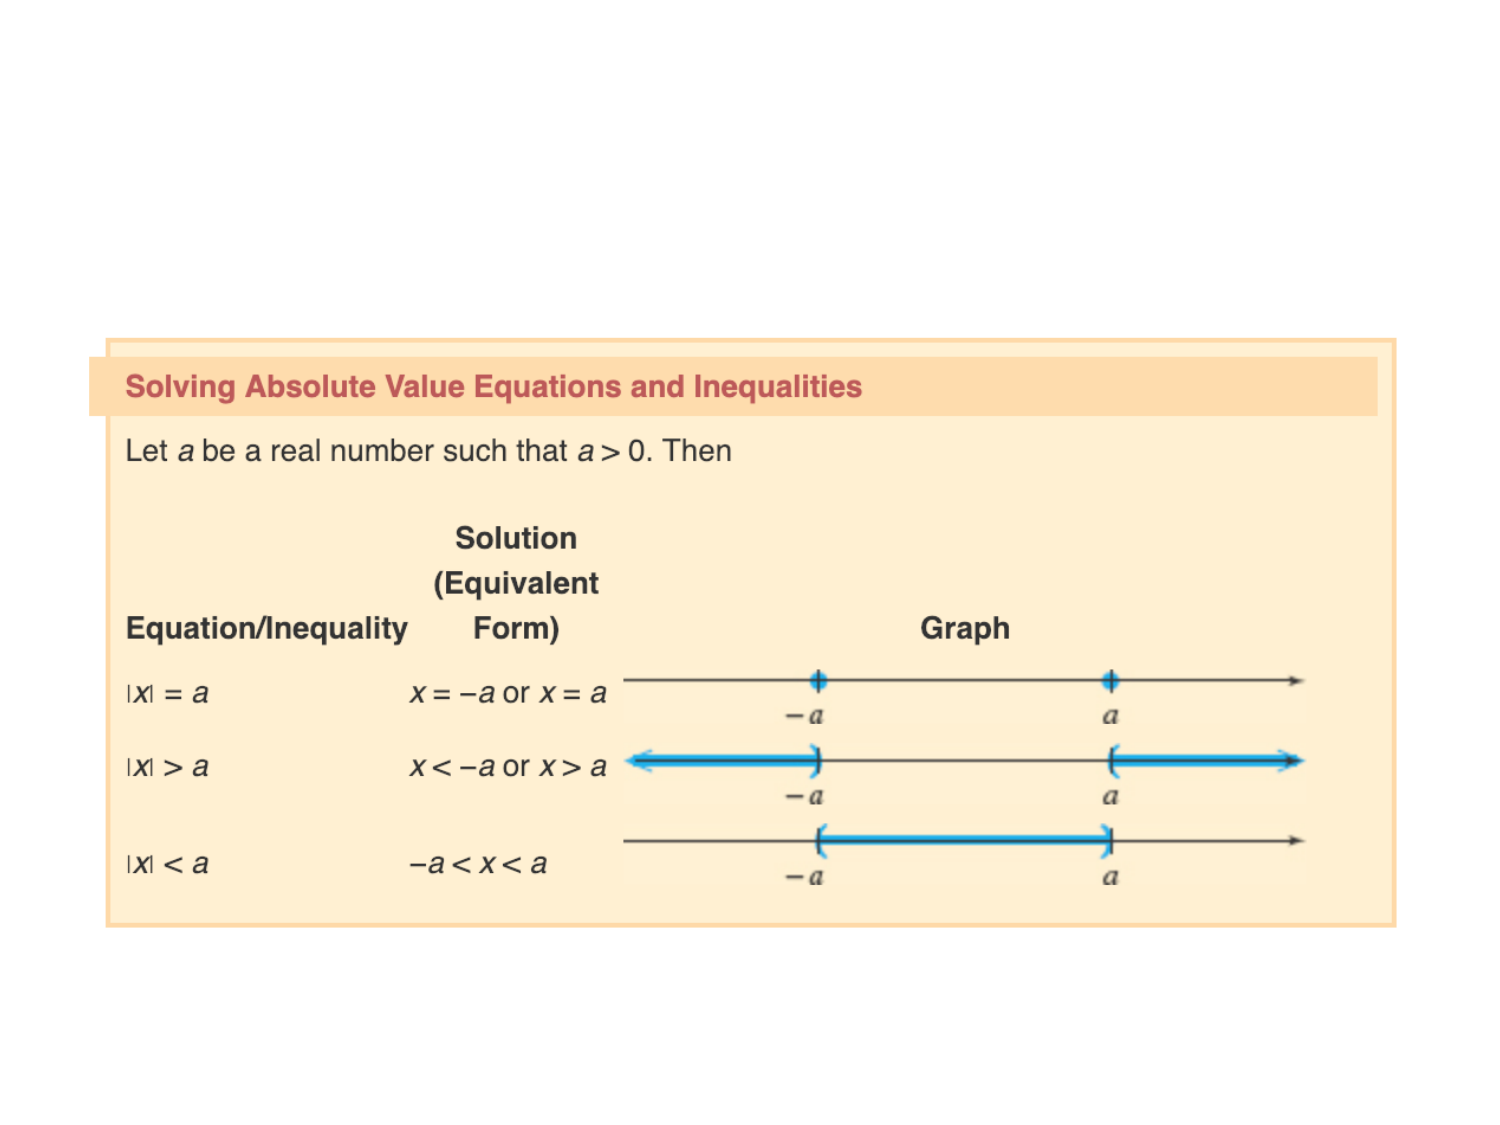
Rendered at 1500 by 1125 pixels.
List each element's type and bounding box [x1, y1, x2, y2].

list [74, 262, 1426, 1006]
